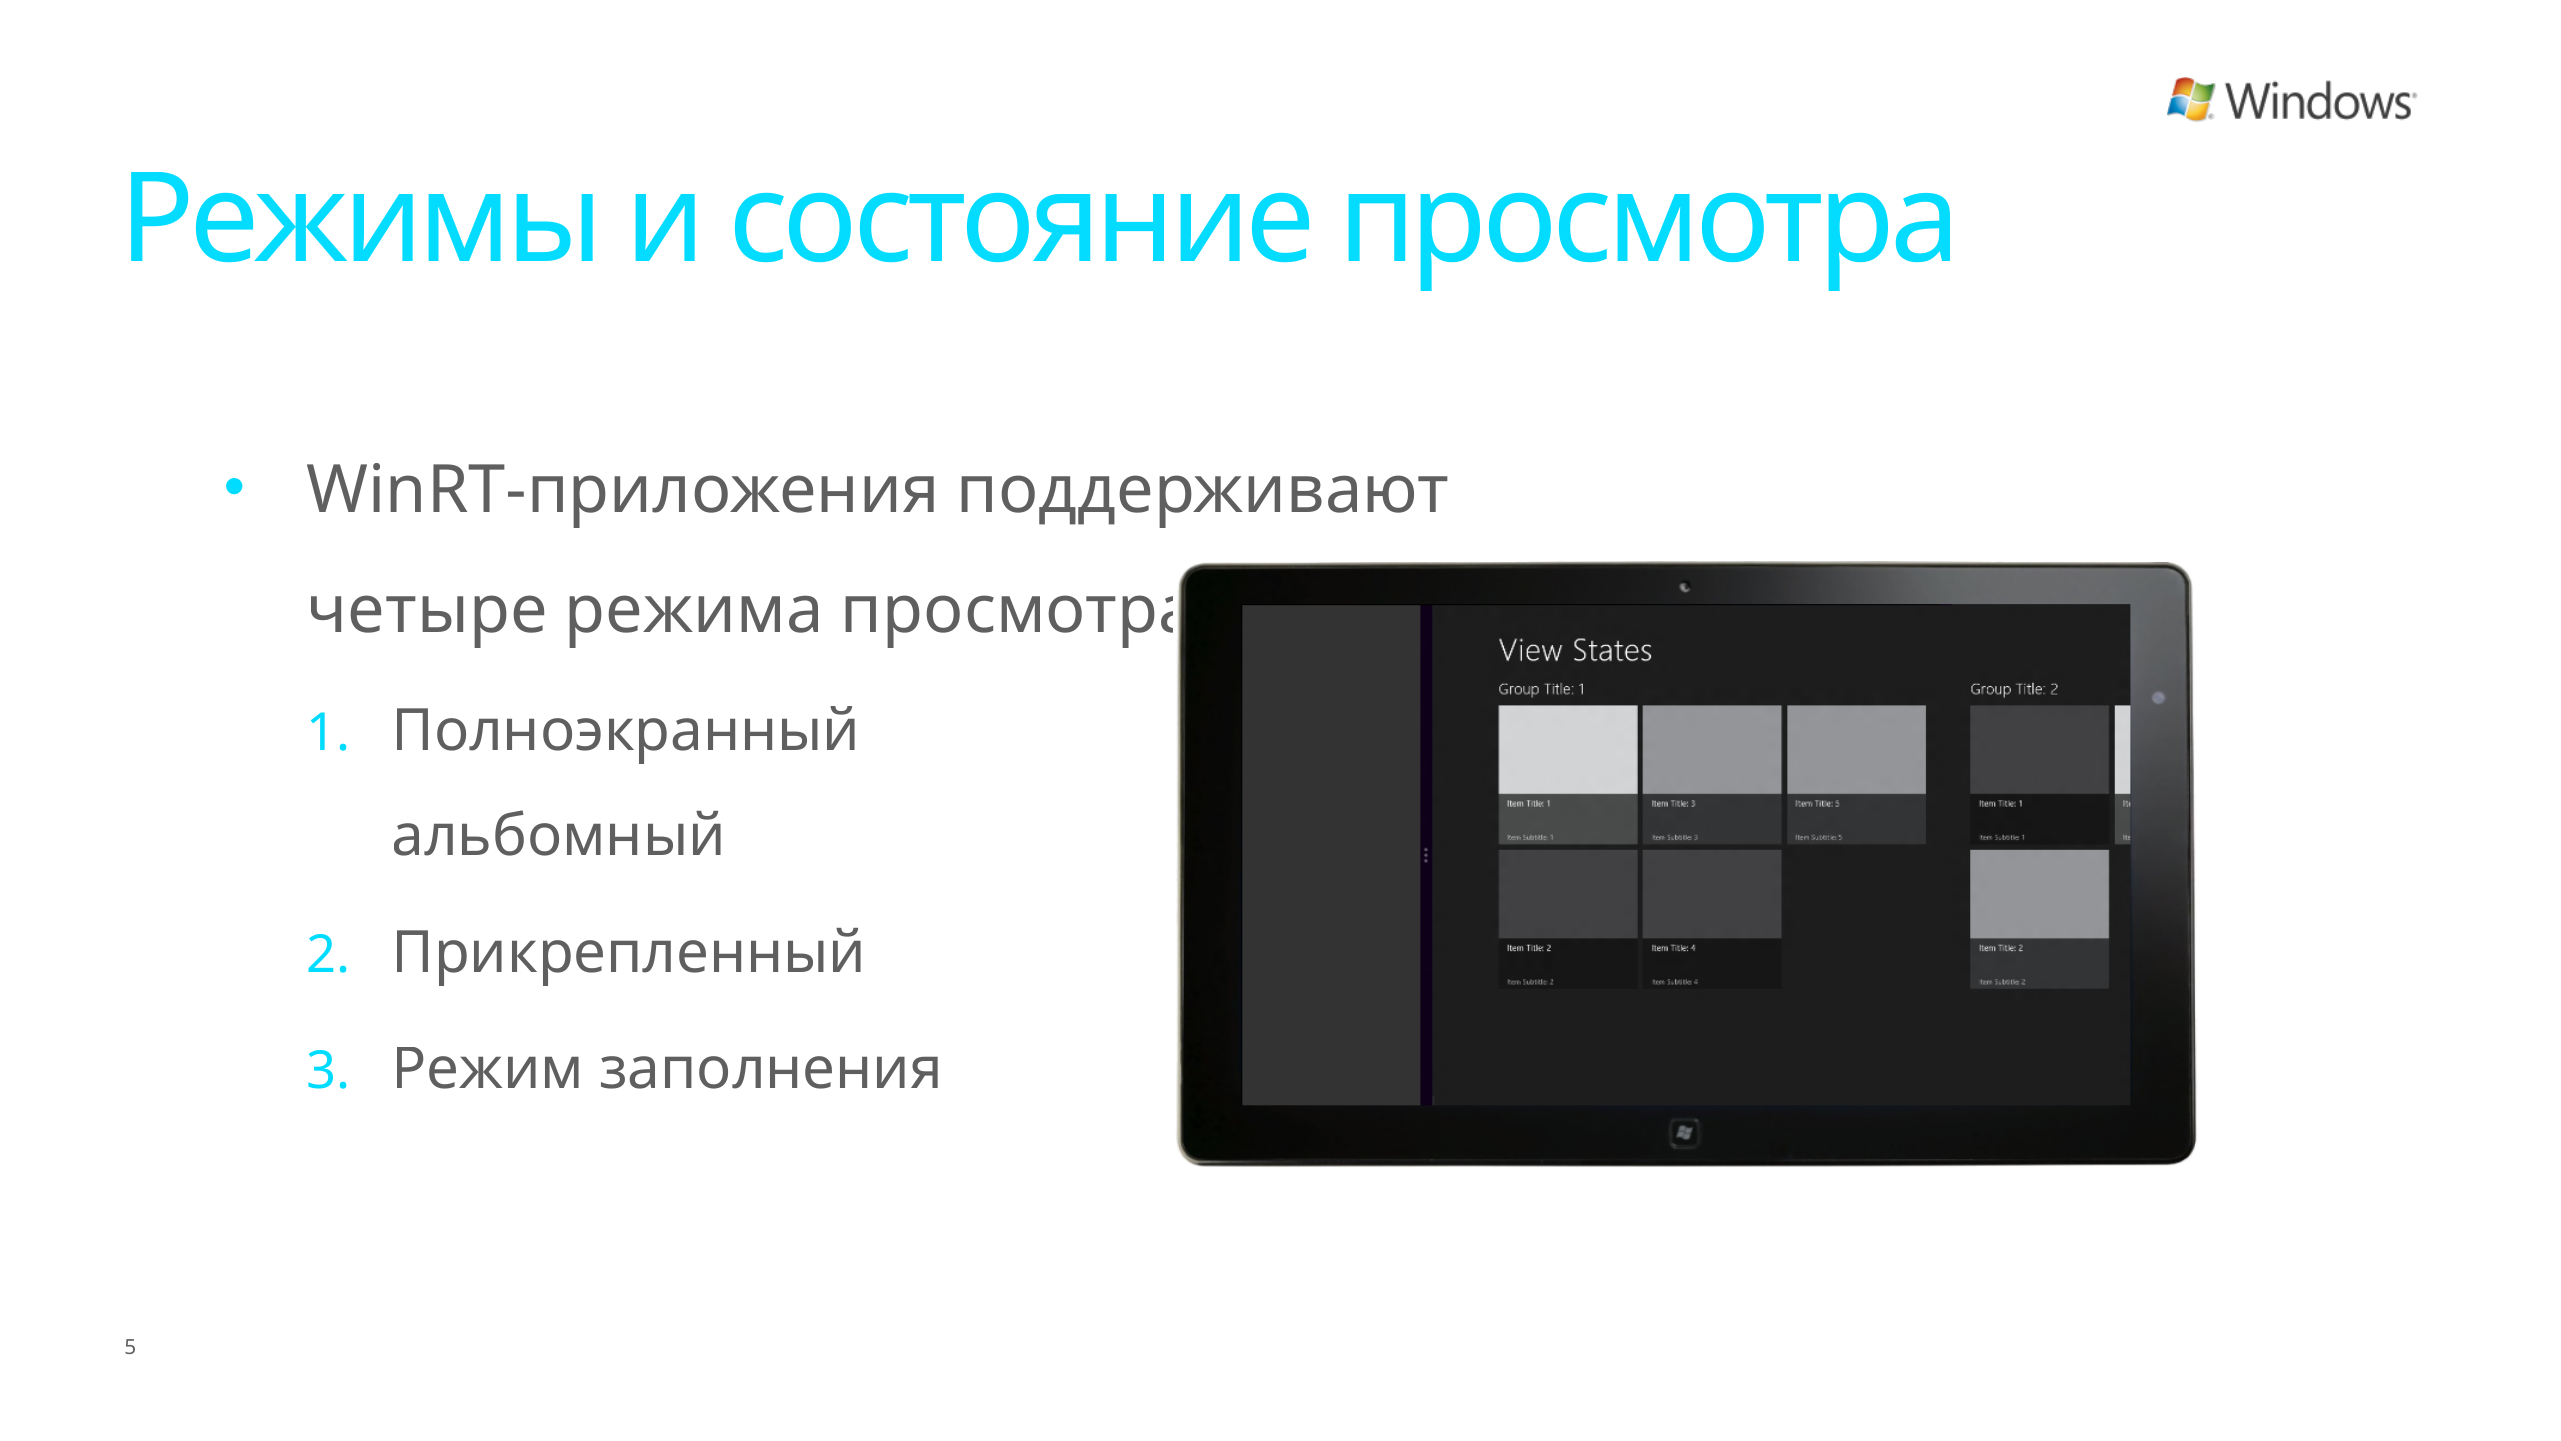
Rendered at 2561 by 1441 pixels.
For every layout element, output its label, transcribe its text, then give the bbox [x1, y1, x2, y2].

title Режимы и состояние просмотра [119, 51, 2462, 289]
list WinRT-приложения поддерживают четыре режима просмотра: Полноэкранный альбомный Прикрепленный Режим заполнения [127, 405, 2470, 1115]
picture [1172, 561, 2201, 1170]
